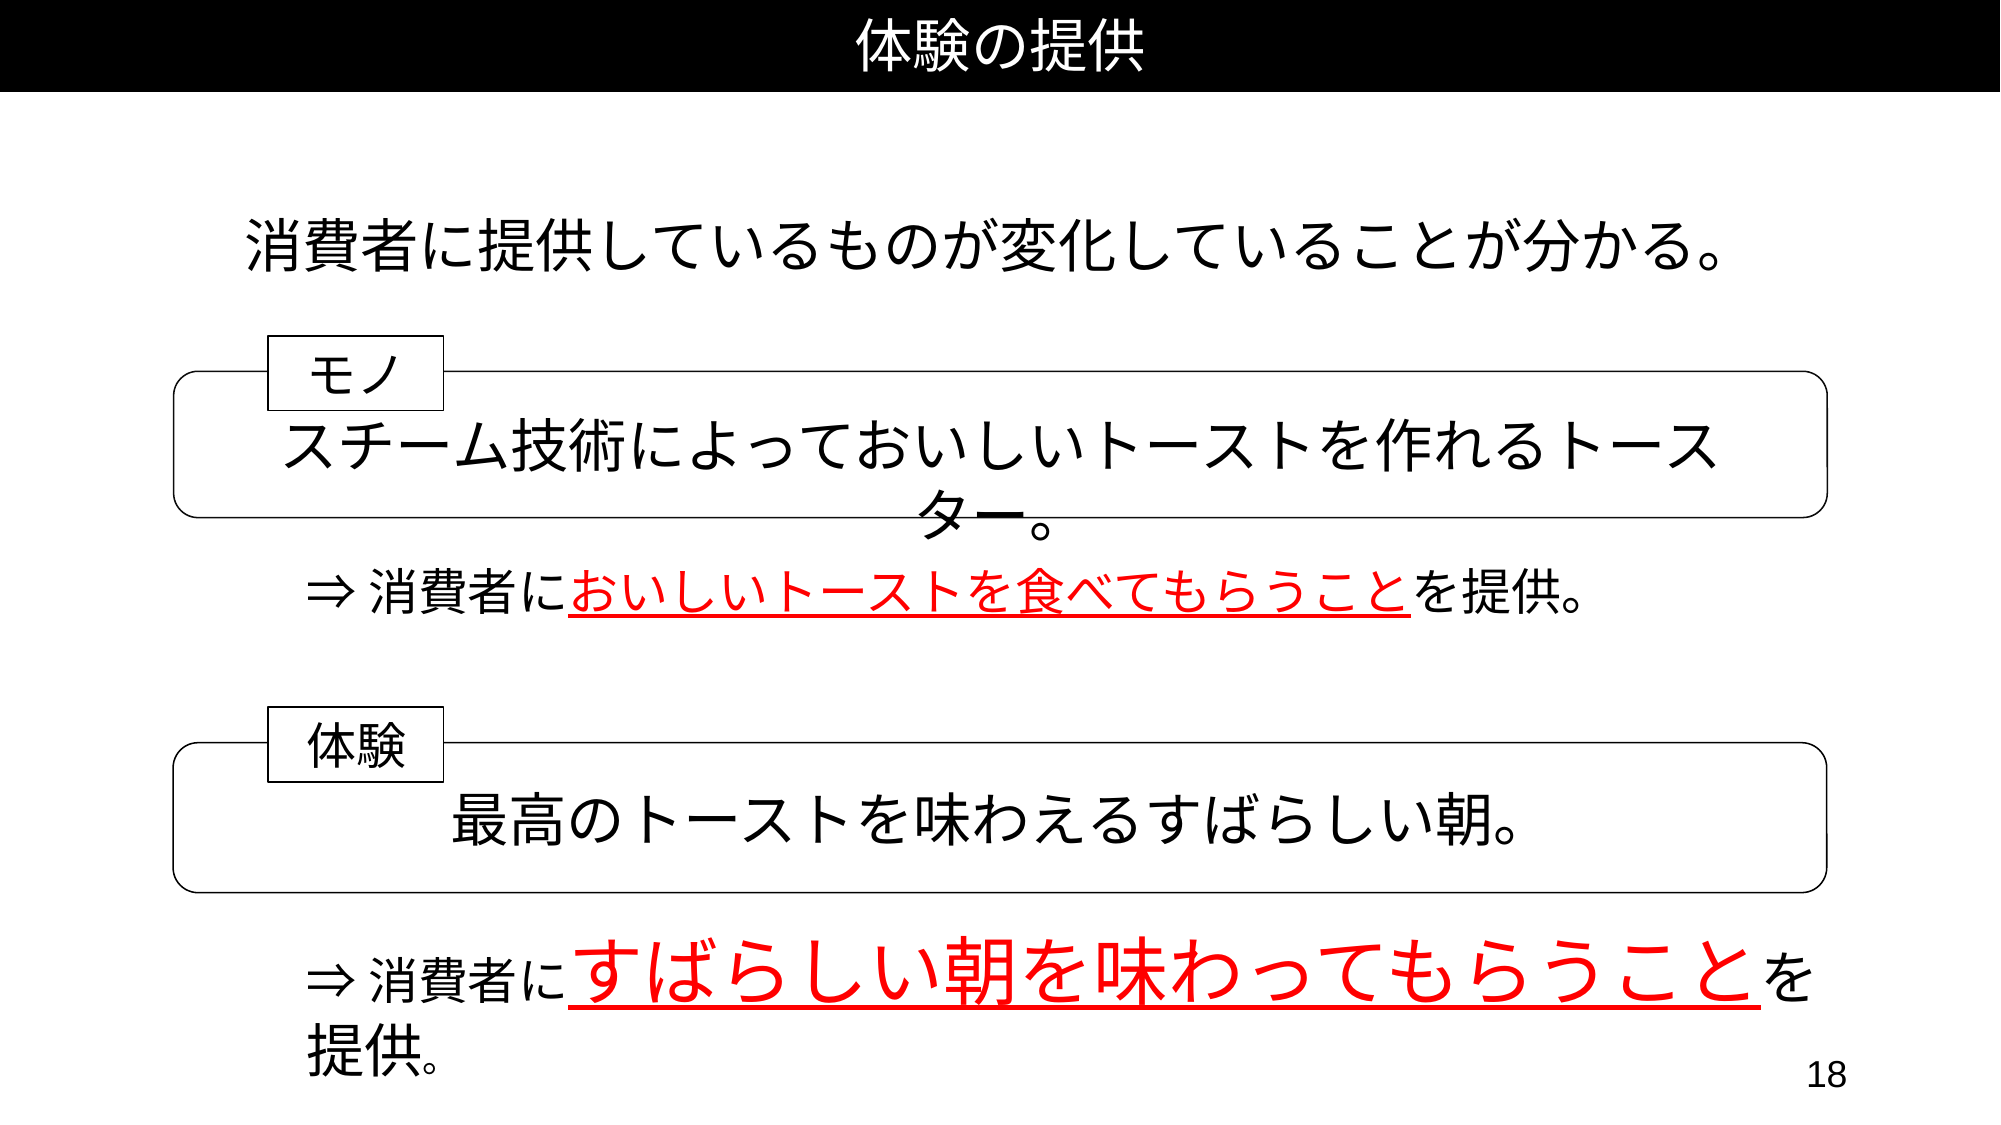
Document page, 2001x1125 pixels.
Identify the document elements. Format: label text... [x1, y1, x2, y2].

text_box 消費者に提供しているものが変化していることが分かる。 [173, 202, 1827, 287]
text_box [173, 742, 1827, 893]
text_box スチーム技術によっておいしいトーストを作れるトースター。 [221, 401, 1780, 557]
text_box ⇒消費者においしいトーストを食べてもらうことを提供。 [291, 553, 1709, 628]
text_box [444, 371, 1828, 518]
text_box ⇒消費者にすばらしい朝を味わってもらうことを提供。 [291, 916, 1863, 1092]
text_box [173, 371, 268, 518]
text_box 最高のトーストを味わえるすばらしい朝。 [287, 776, 1715, 861]
text_box 体験 [268, 707, 444, 782]
text_box 体験の提供 [0, 0, 2000, 92]
text_box モノ [268, 335, 444, 411]
slide_number 18 [1412, 1042, 1863, 1103]
